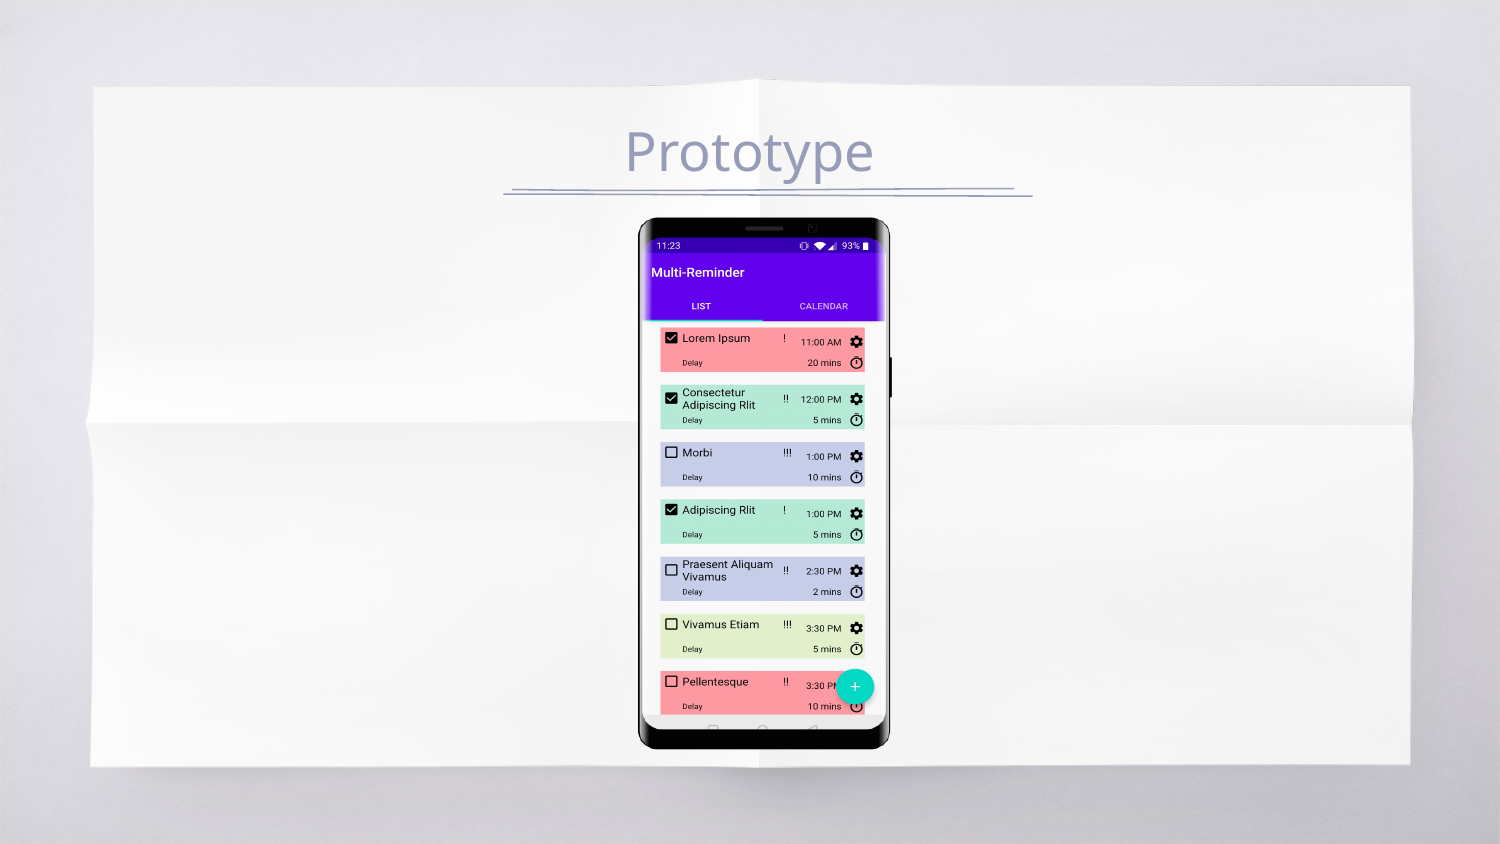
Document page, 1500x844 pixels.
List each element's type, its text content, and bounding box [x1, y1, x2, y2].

title Prototype [168, 84, 1332, 197]
picture [0, 0, 1500, 844]
